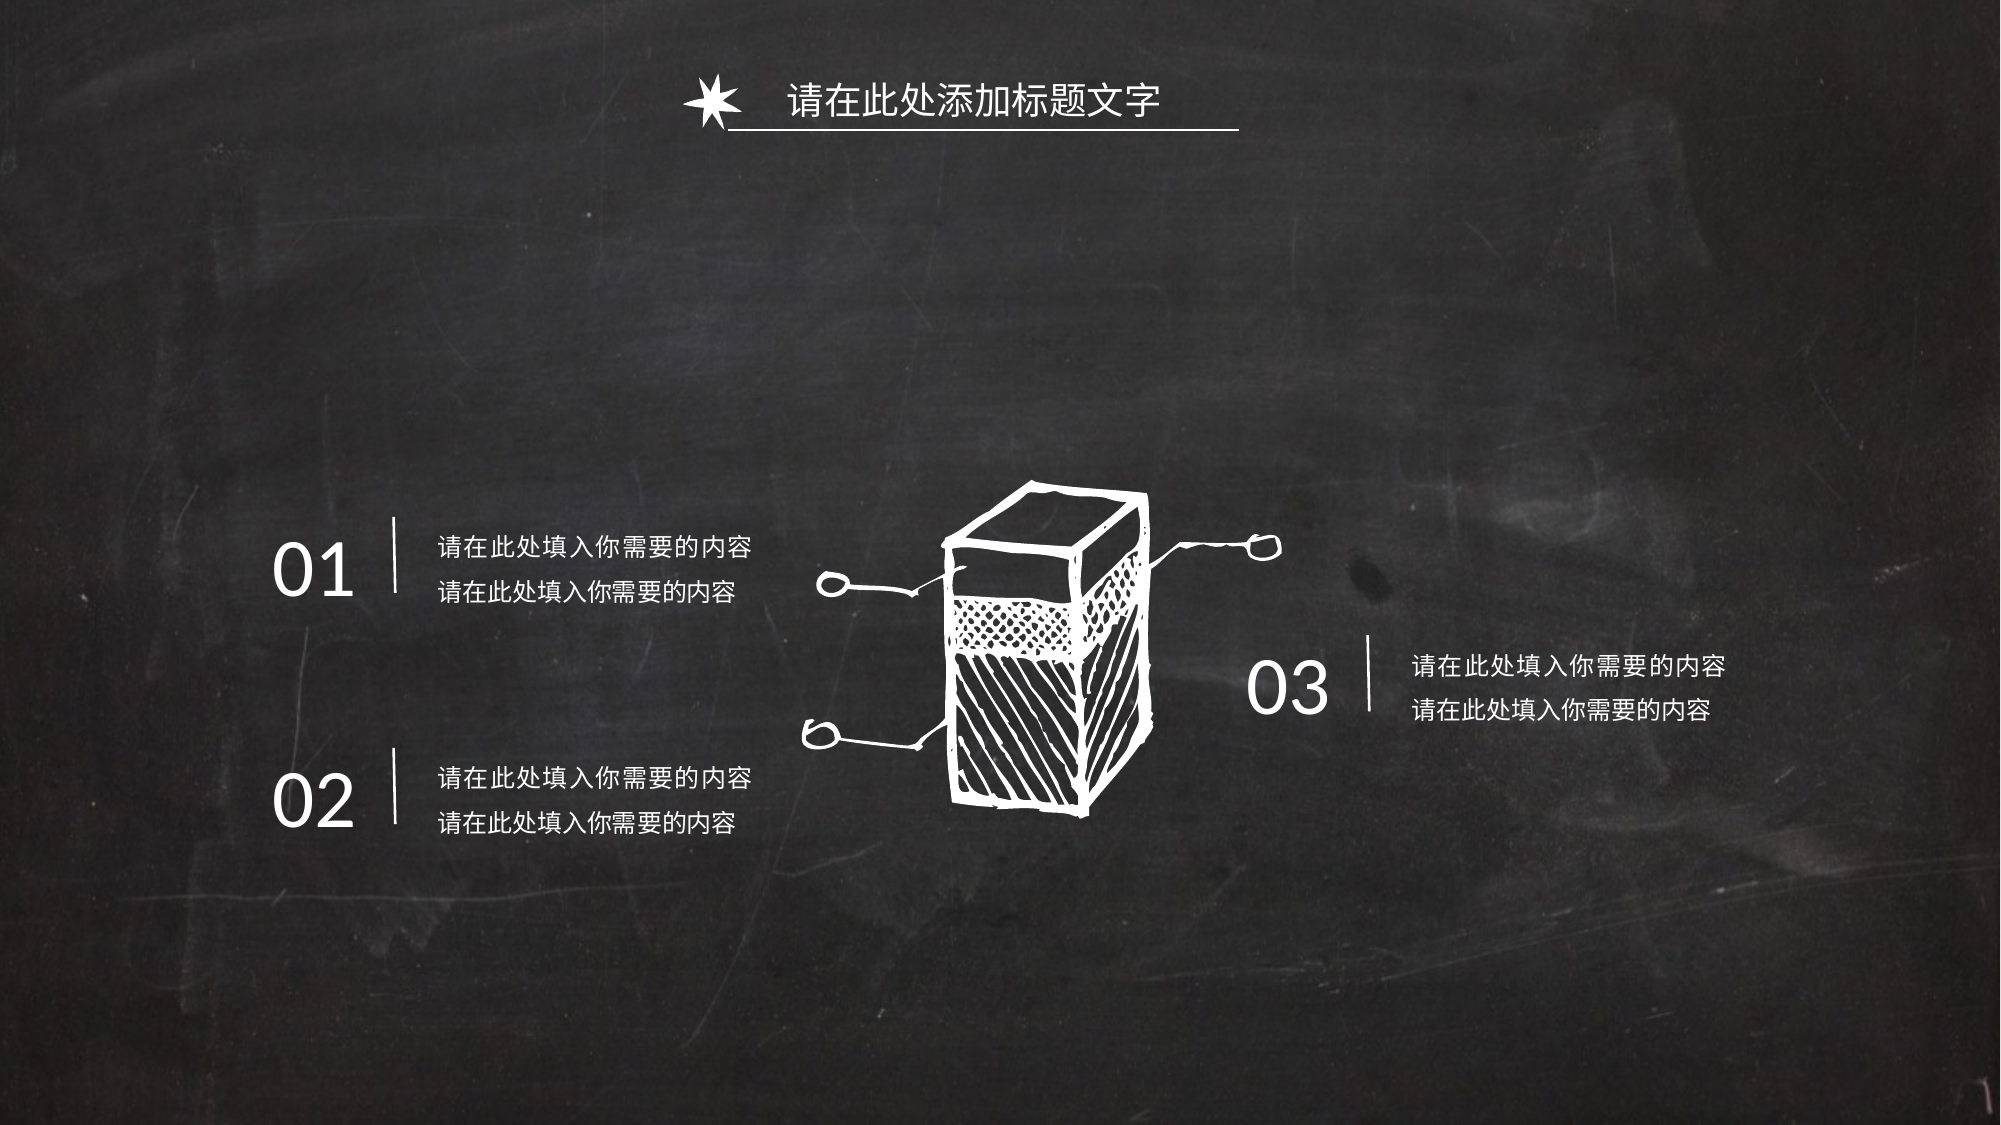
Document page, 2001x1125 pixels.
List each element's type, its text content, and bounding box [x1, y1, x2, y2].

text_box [799, 479, 1282, 823]
text_box 请在此处填入你需要的内容请在此处填入你需要的内容 [422, 509, 769, 614]
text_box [697, 69, 1252, 130]
text_box 03 [1282, 624, 1386, 740]
text_box 01 [257, 505, 412, 621]
picture [0, 0, 2001, 1125]
text_box 02 [257, 737, 412, 852]
text_box 请在此处填入你需要的内容请在此处填入你需要的内容 [422, 740, 769, 845]
text_box 请在此处填入你需要的内容请在此处填入你需要的内容 [1396, 627, 1743, 733]
